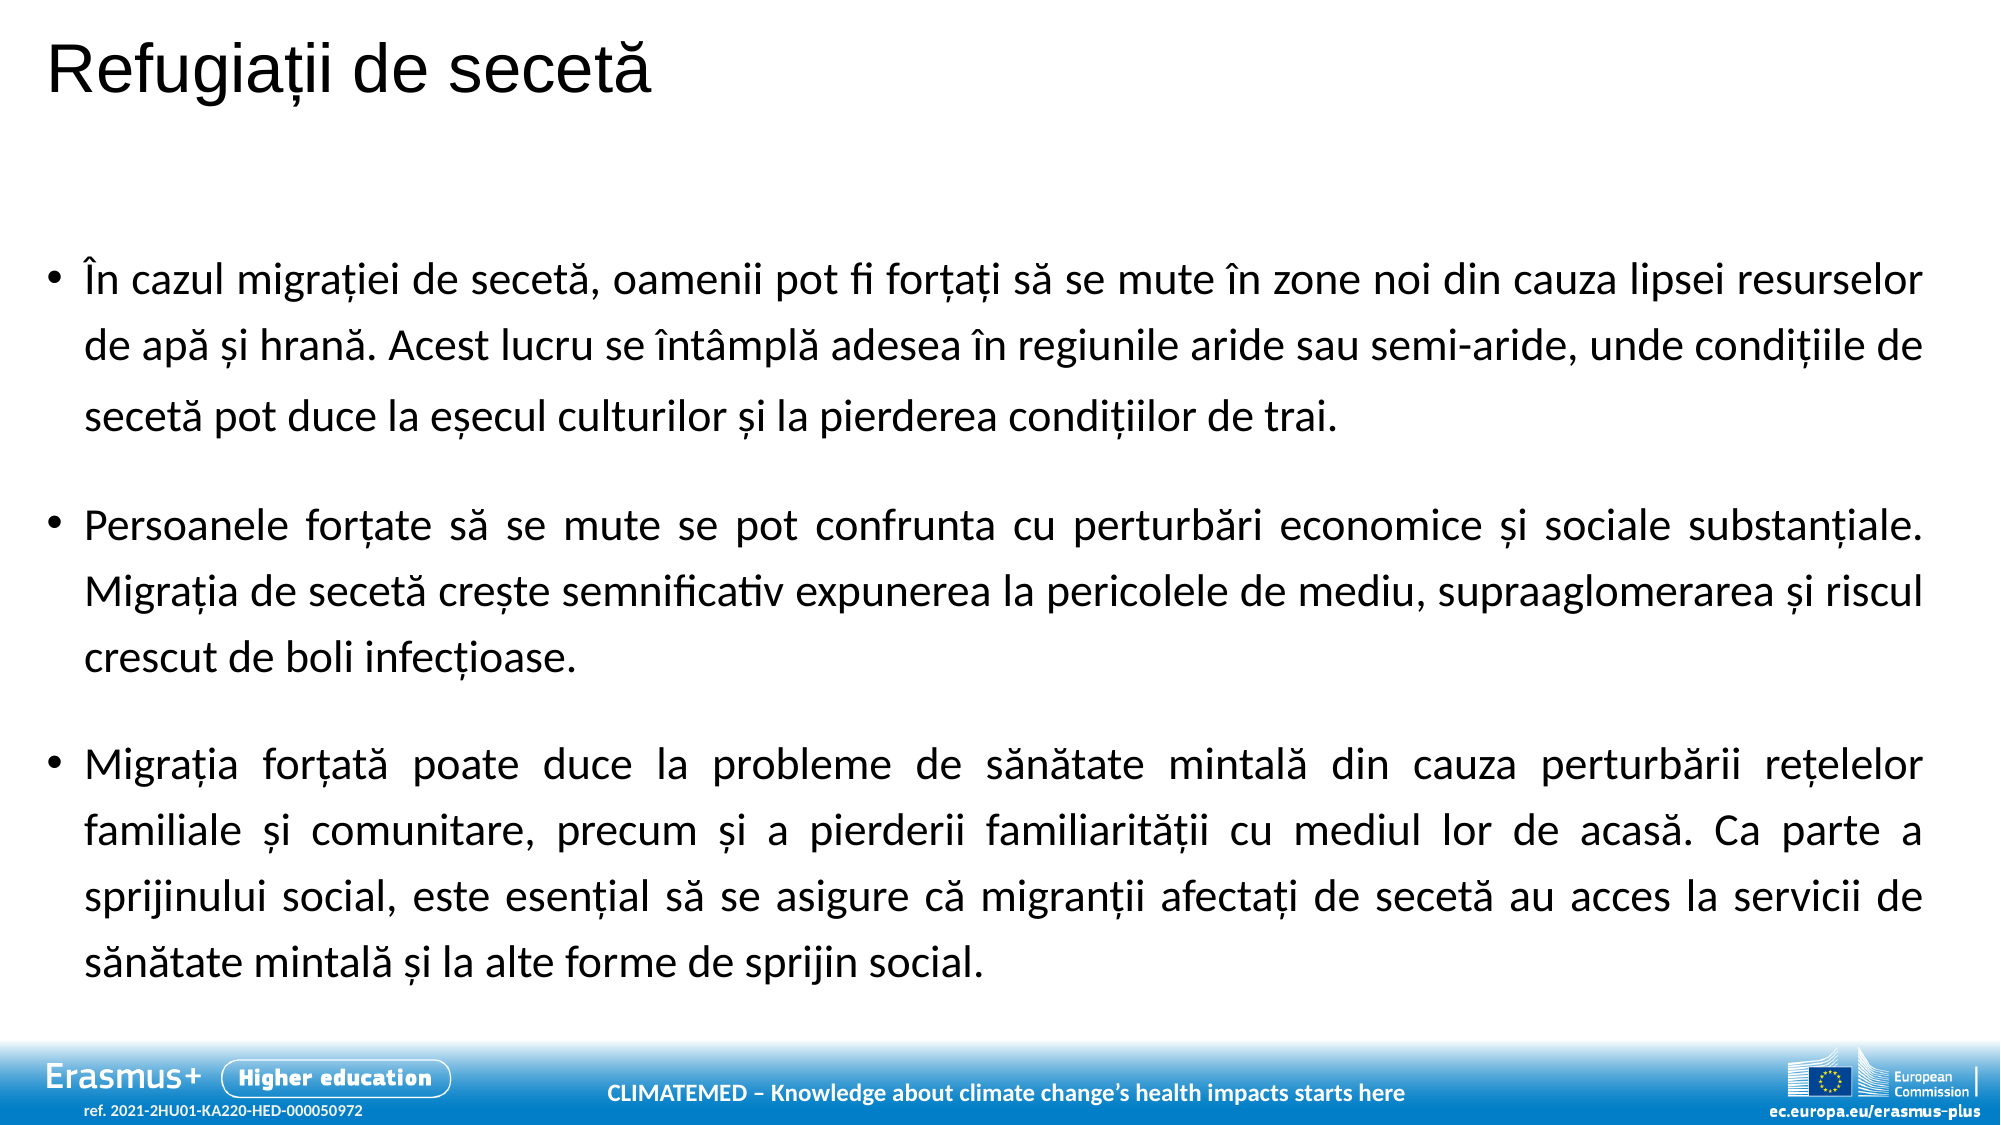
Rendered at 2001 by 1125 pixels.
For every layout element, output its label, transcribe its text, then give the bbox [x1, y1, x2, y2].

picture [0, 899, 2000, 1125]
title Refugiații de secetă [31, 25, 1984, 116]
list În cazul migrației de secetă, oamenii pot fi forțați să se mute în zone noi din cauza lipsei resurselor de apă și hrană. Acest lucru se întâmplă adesea în regiunile aride sau semi-aride, unde condițiile de secetă pot duce la eșecul culturilor și la pierderea condițiilor de trai. Persoanele forțate să se mute se pot confrunta cu perturbări economice și sociale substanțiale. Migrația de secetă crește semnificativ expunerea la pericolele de mediu, supraaglomerarea și riscul crescut de boli infecțioase. Migrația forțată poate duce la probleme de sănătate mintală din cauza perturbării rețelelor familiale și comunitare, precum și a pierderii familiarității cu mediul lor de acasă. Ca parte a sprijinului social, este esențial să se asigure că migranții afectați de secetă au acces la servicii de sănătate mintală și la alte forme de sprijin social. [31, 230, 1941, 1035]
